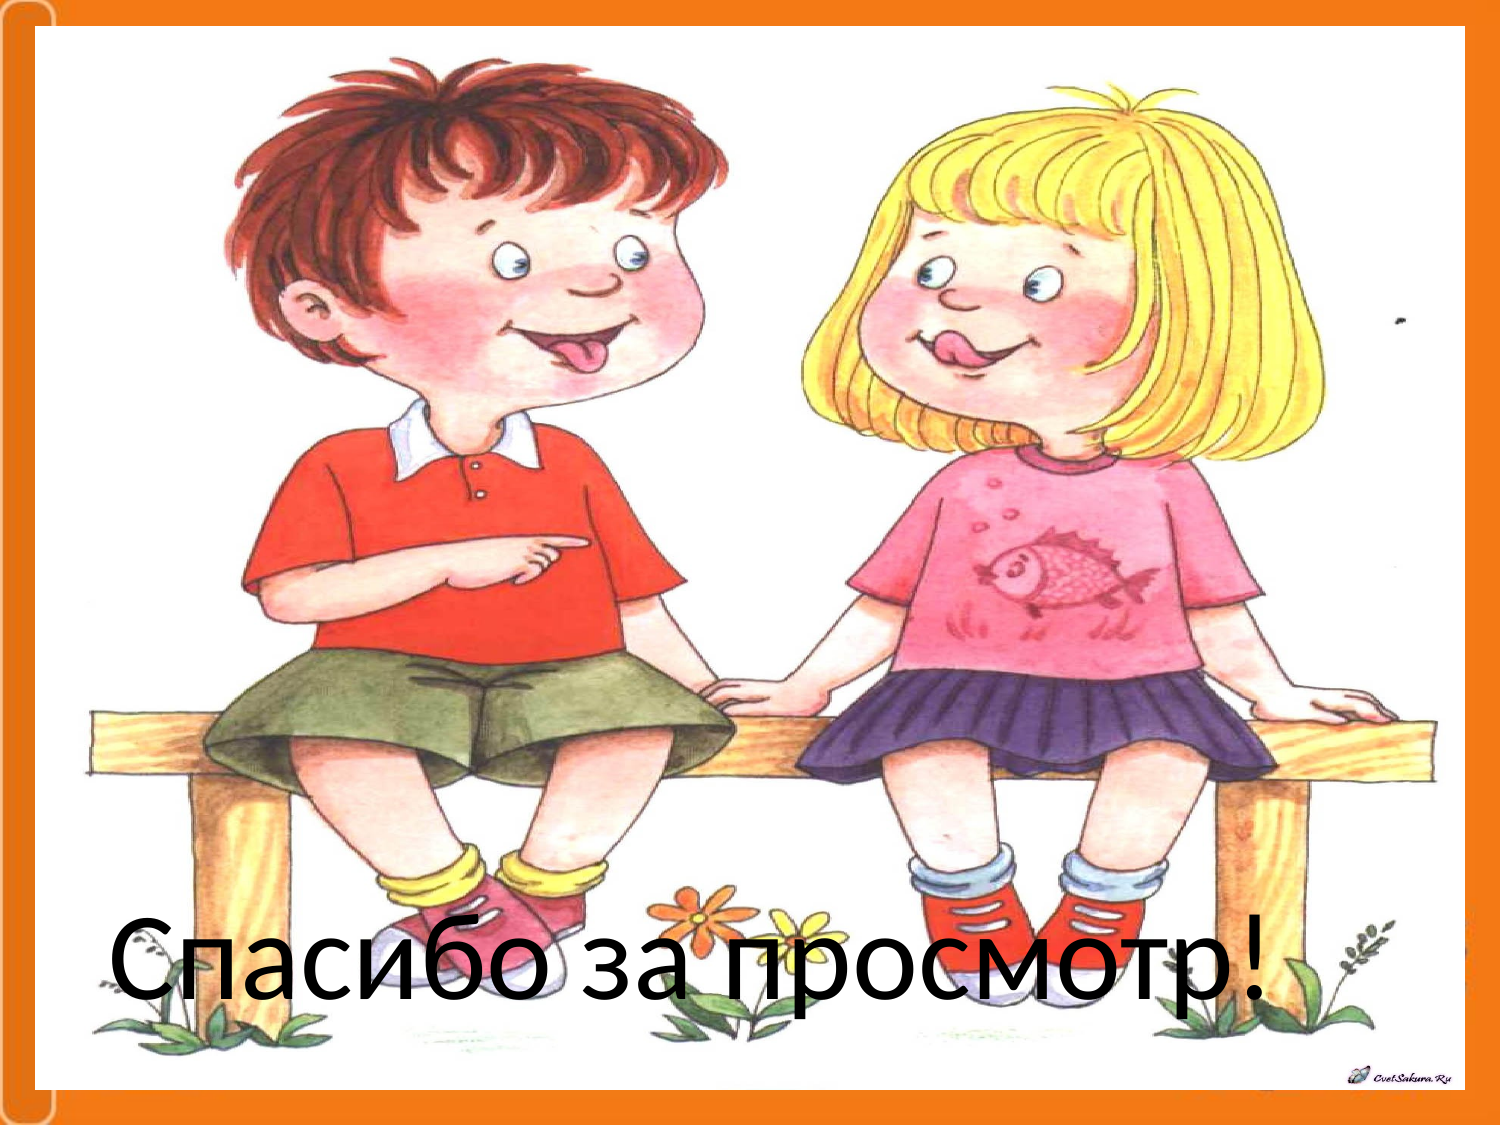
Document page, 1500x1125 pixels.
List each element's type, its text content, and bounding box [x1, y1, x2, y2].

footer www.sliderpoint.org [512, 1098, 988, 1103]
picture [0, 0, 1500, 1125]
